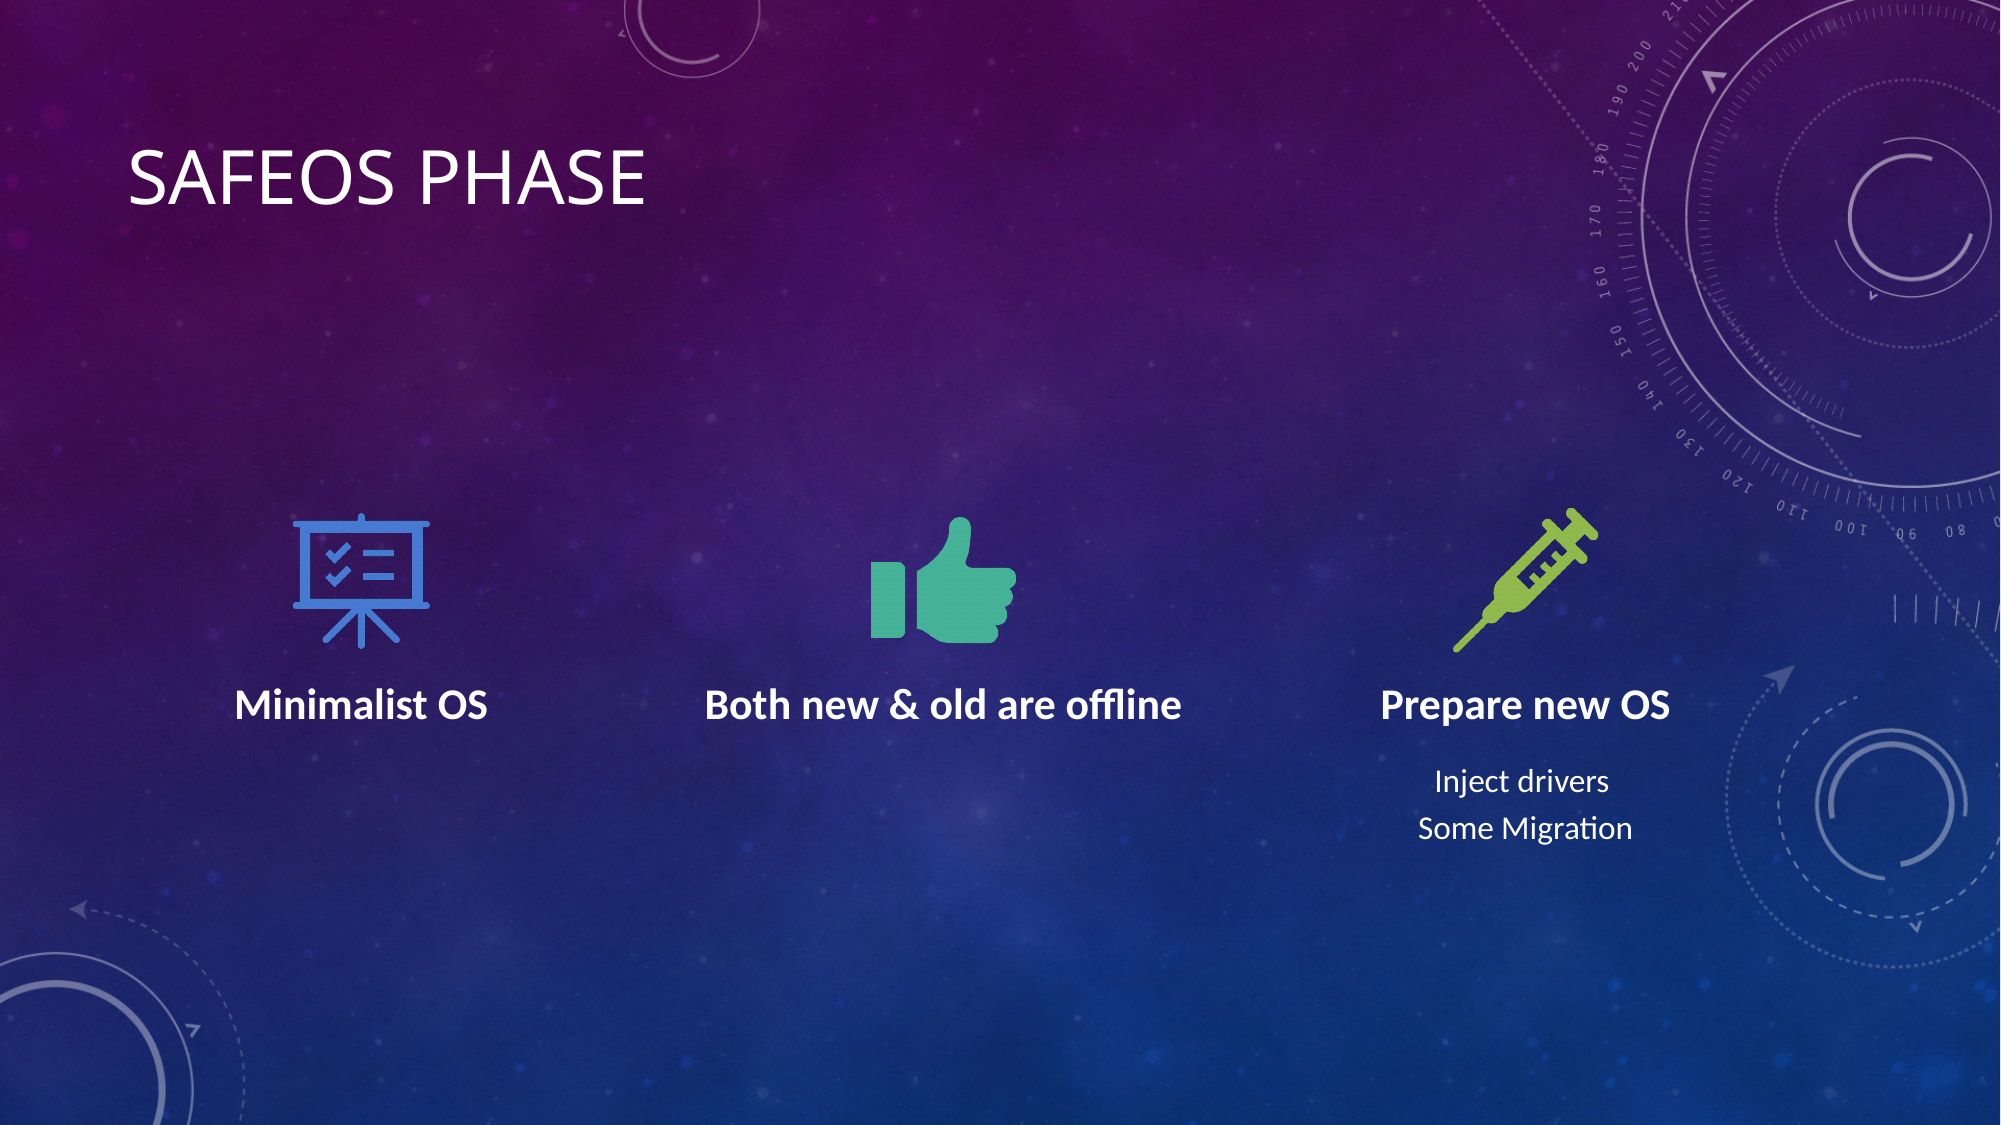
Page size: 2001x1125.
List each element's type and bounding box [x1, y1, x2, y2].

picture [0, 0, 2001, 1125]
list [112, 394, 1775, 951]
